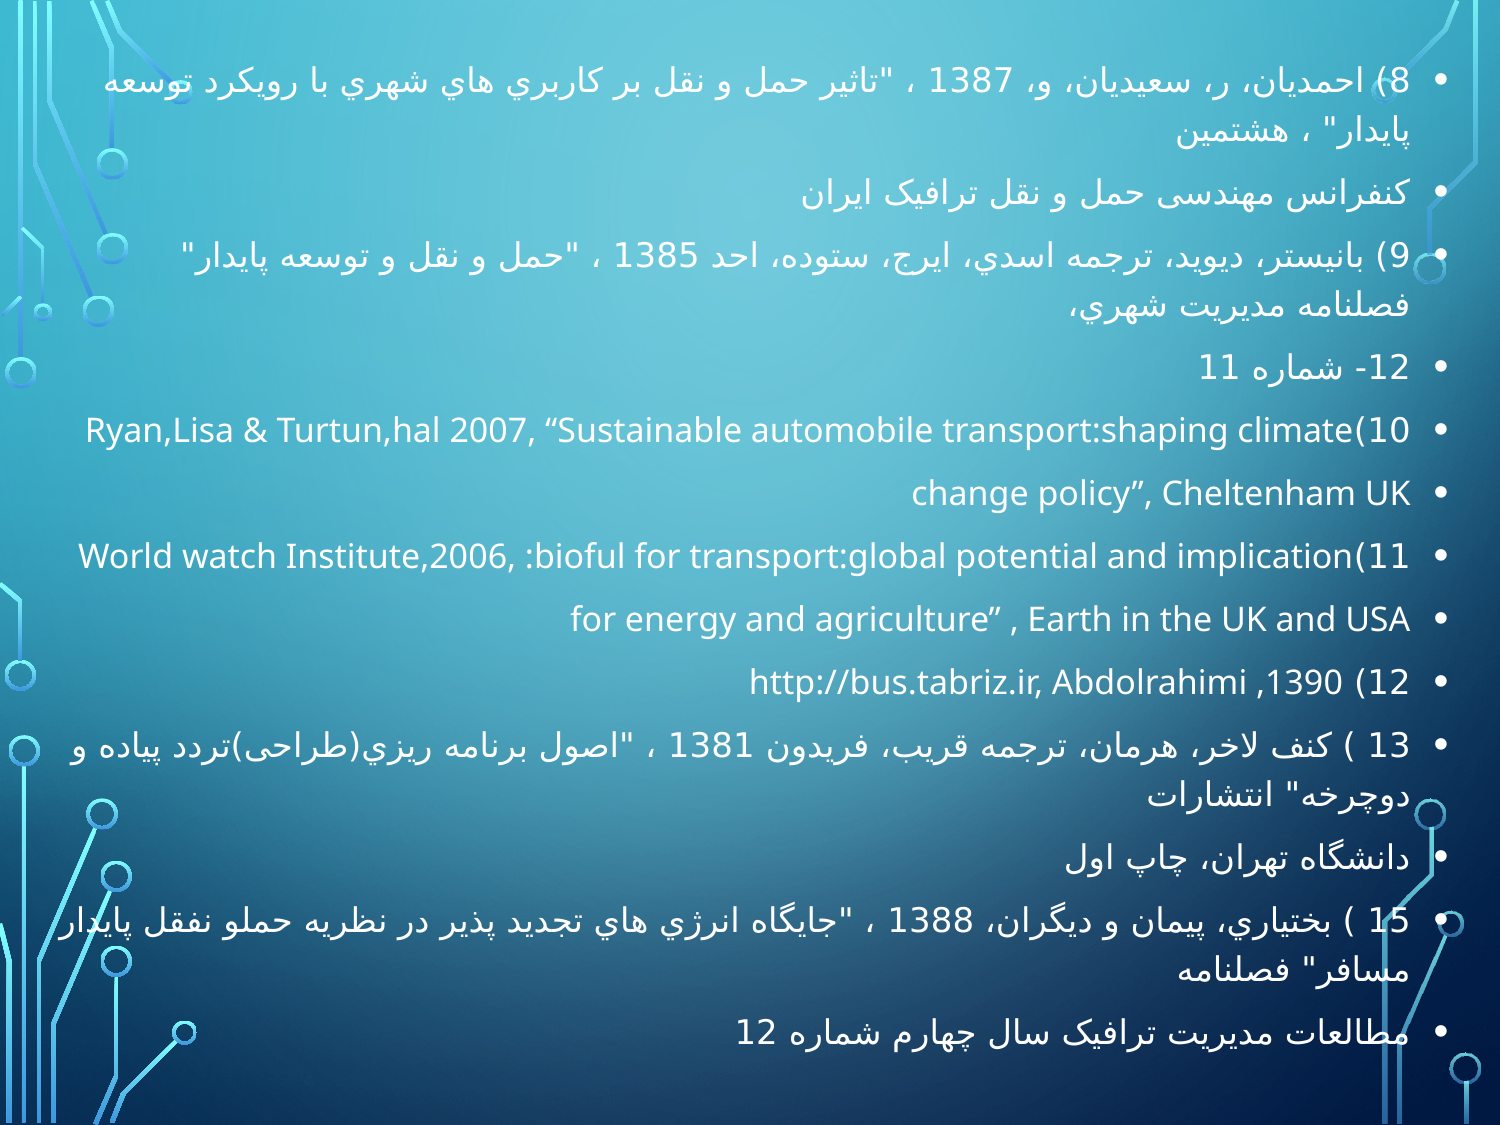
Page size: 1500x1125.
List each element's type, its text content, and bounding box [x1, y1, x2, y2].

list 8) احمدیان، ر، سعیدیان، و، 1387 ، "تاثیر حمل و نقل بر کاربري هاي شهري با رویکرد توسعه پایدار" ، هشتمین کنفرانس مهندسی حمل و نقل ترافیک ایران 9) بانیستر، دیوید، ترجمه اسدي، ایرج، ستوده، احد 1385 ، "حمل و نقل و توسعه پایدار" فصلنامه مدیریت شهري، 12- شماره 11 10)Ryan,Lisa & Turtun,hal 2007, “Sustainable automobile transport:shaping climate change policy”, Cheltenham UK 11)World watch Institute,2006, :bioful for transport:global potential and implication for energy and agriculture” , Earth in the UK and USA 12) http://bus.tabriz.ir, Abdolrahimi ,1390 13 ) کنف لاخر، هرمان، ترجمه قریب، فریدون 1381 ، "اصول برنامه ریزي(طراحی)تردد پیاده و دوچرخه" انتشارات دانشگاه تهران، چاپ اول 15 ) بختیاري، پیمان و دیگران، 1388 ، "جایگاه انرژي هاي تجدید پذیر در نظریه حملو نفقل پایدار مسافر" فصلنامه مطالعات مدیریت ترافیک سال چهارم شماره 12 [41, 42, 1459, 1083]
